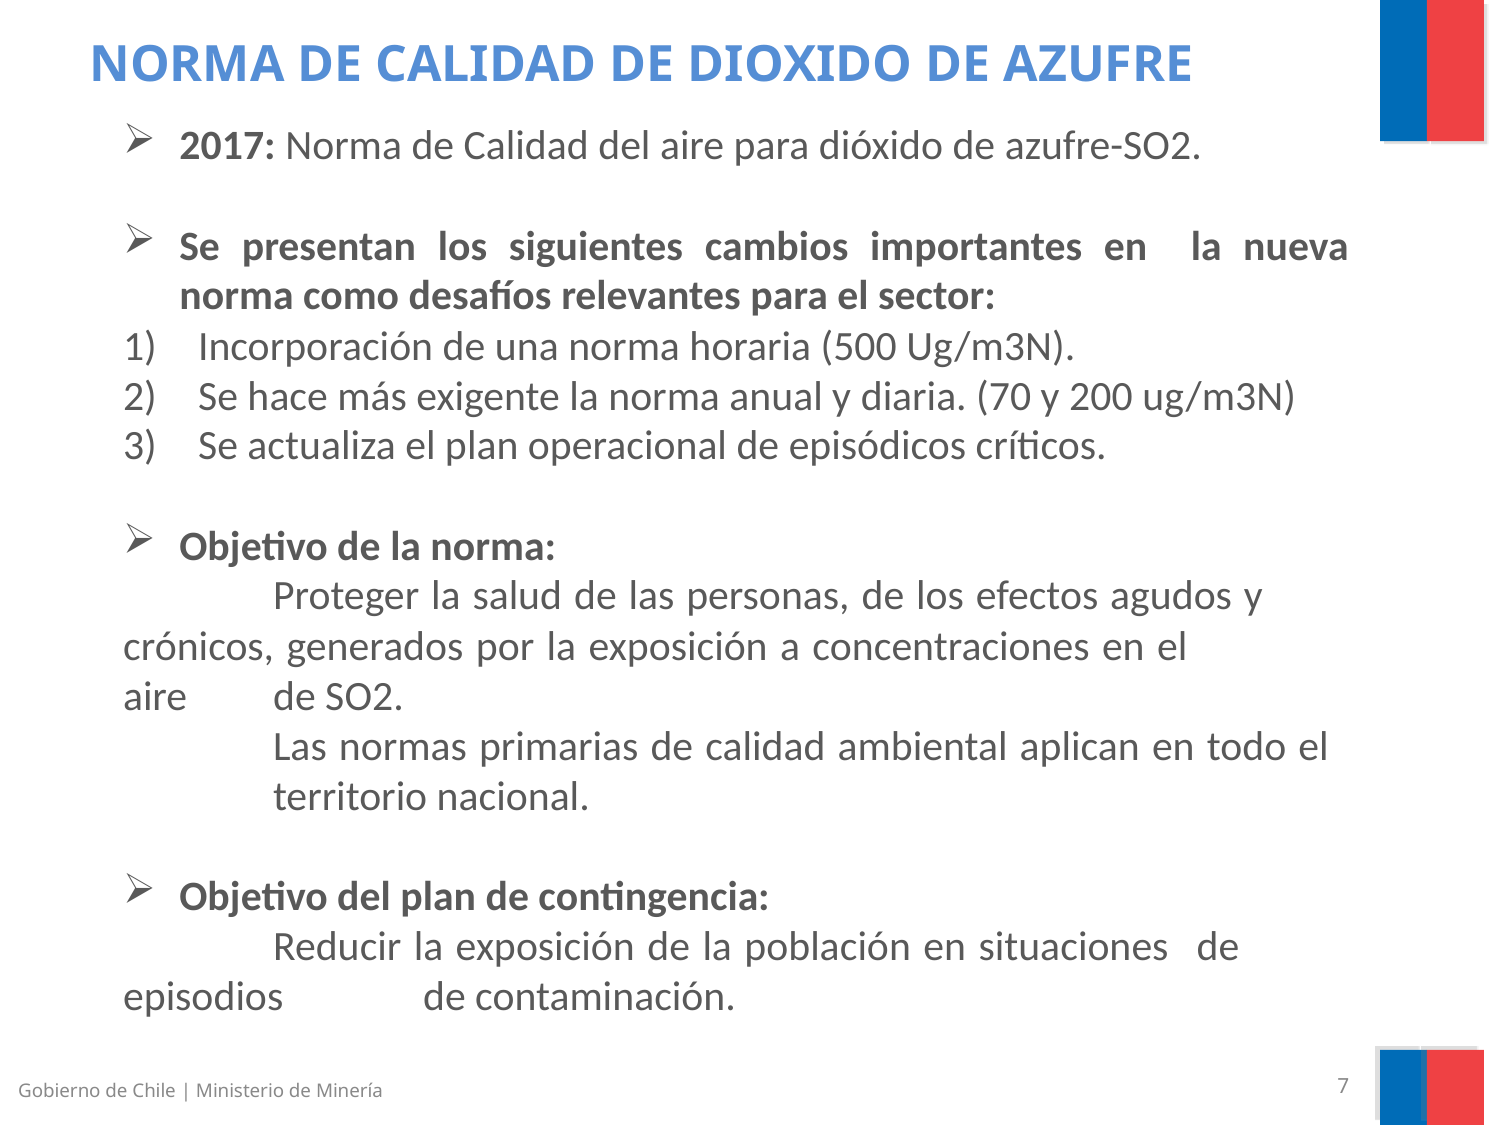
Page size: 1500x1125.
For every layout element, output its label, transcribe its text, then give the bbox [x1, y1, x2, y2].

footer Gobierno de Chile | Ministerio de Minería [3, 1070, 479, 1112]
slide_number 7 [1014, 1070, 1365, 1103]
text_box 2017: Norma de Calidad del aire para dióxido de azufre-SO2. Se presentan los siguientes cambios importantes en la nueva norma como desafíos relevantes para el sector: Incorporación de una norma horaria (500 Ug/m3N). Se hace más exigente la norma anual y diaria. (70 y 200 ug/m3N) Se actualiza el plan operacional de episódicos críticos. Objetivo de la norma: Proteger la salud de las personas, de los efectos agudos y crónicos, generados por la exposición a concentraciones en el aire de SO2. Las normas primarias de calidad ambiental aplican en todo el territorio nacional. Objetivo del plan de contingencia: Reducir la exposición de la población en situaciones de episodios de contaminación. [108, 110, 1365, 1026]
text_box NORMA DE CALIDAD DE DIOXIDO DE AZUFRE [74, 24, 1402, 100]
